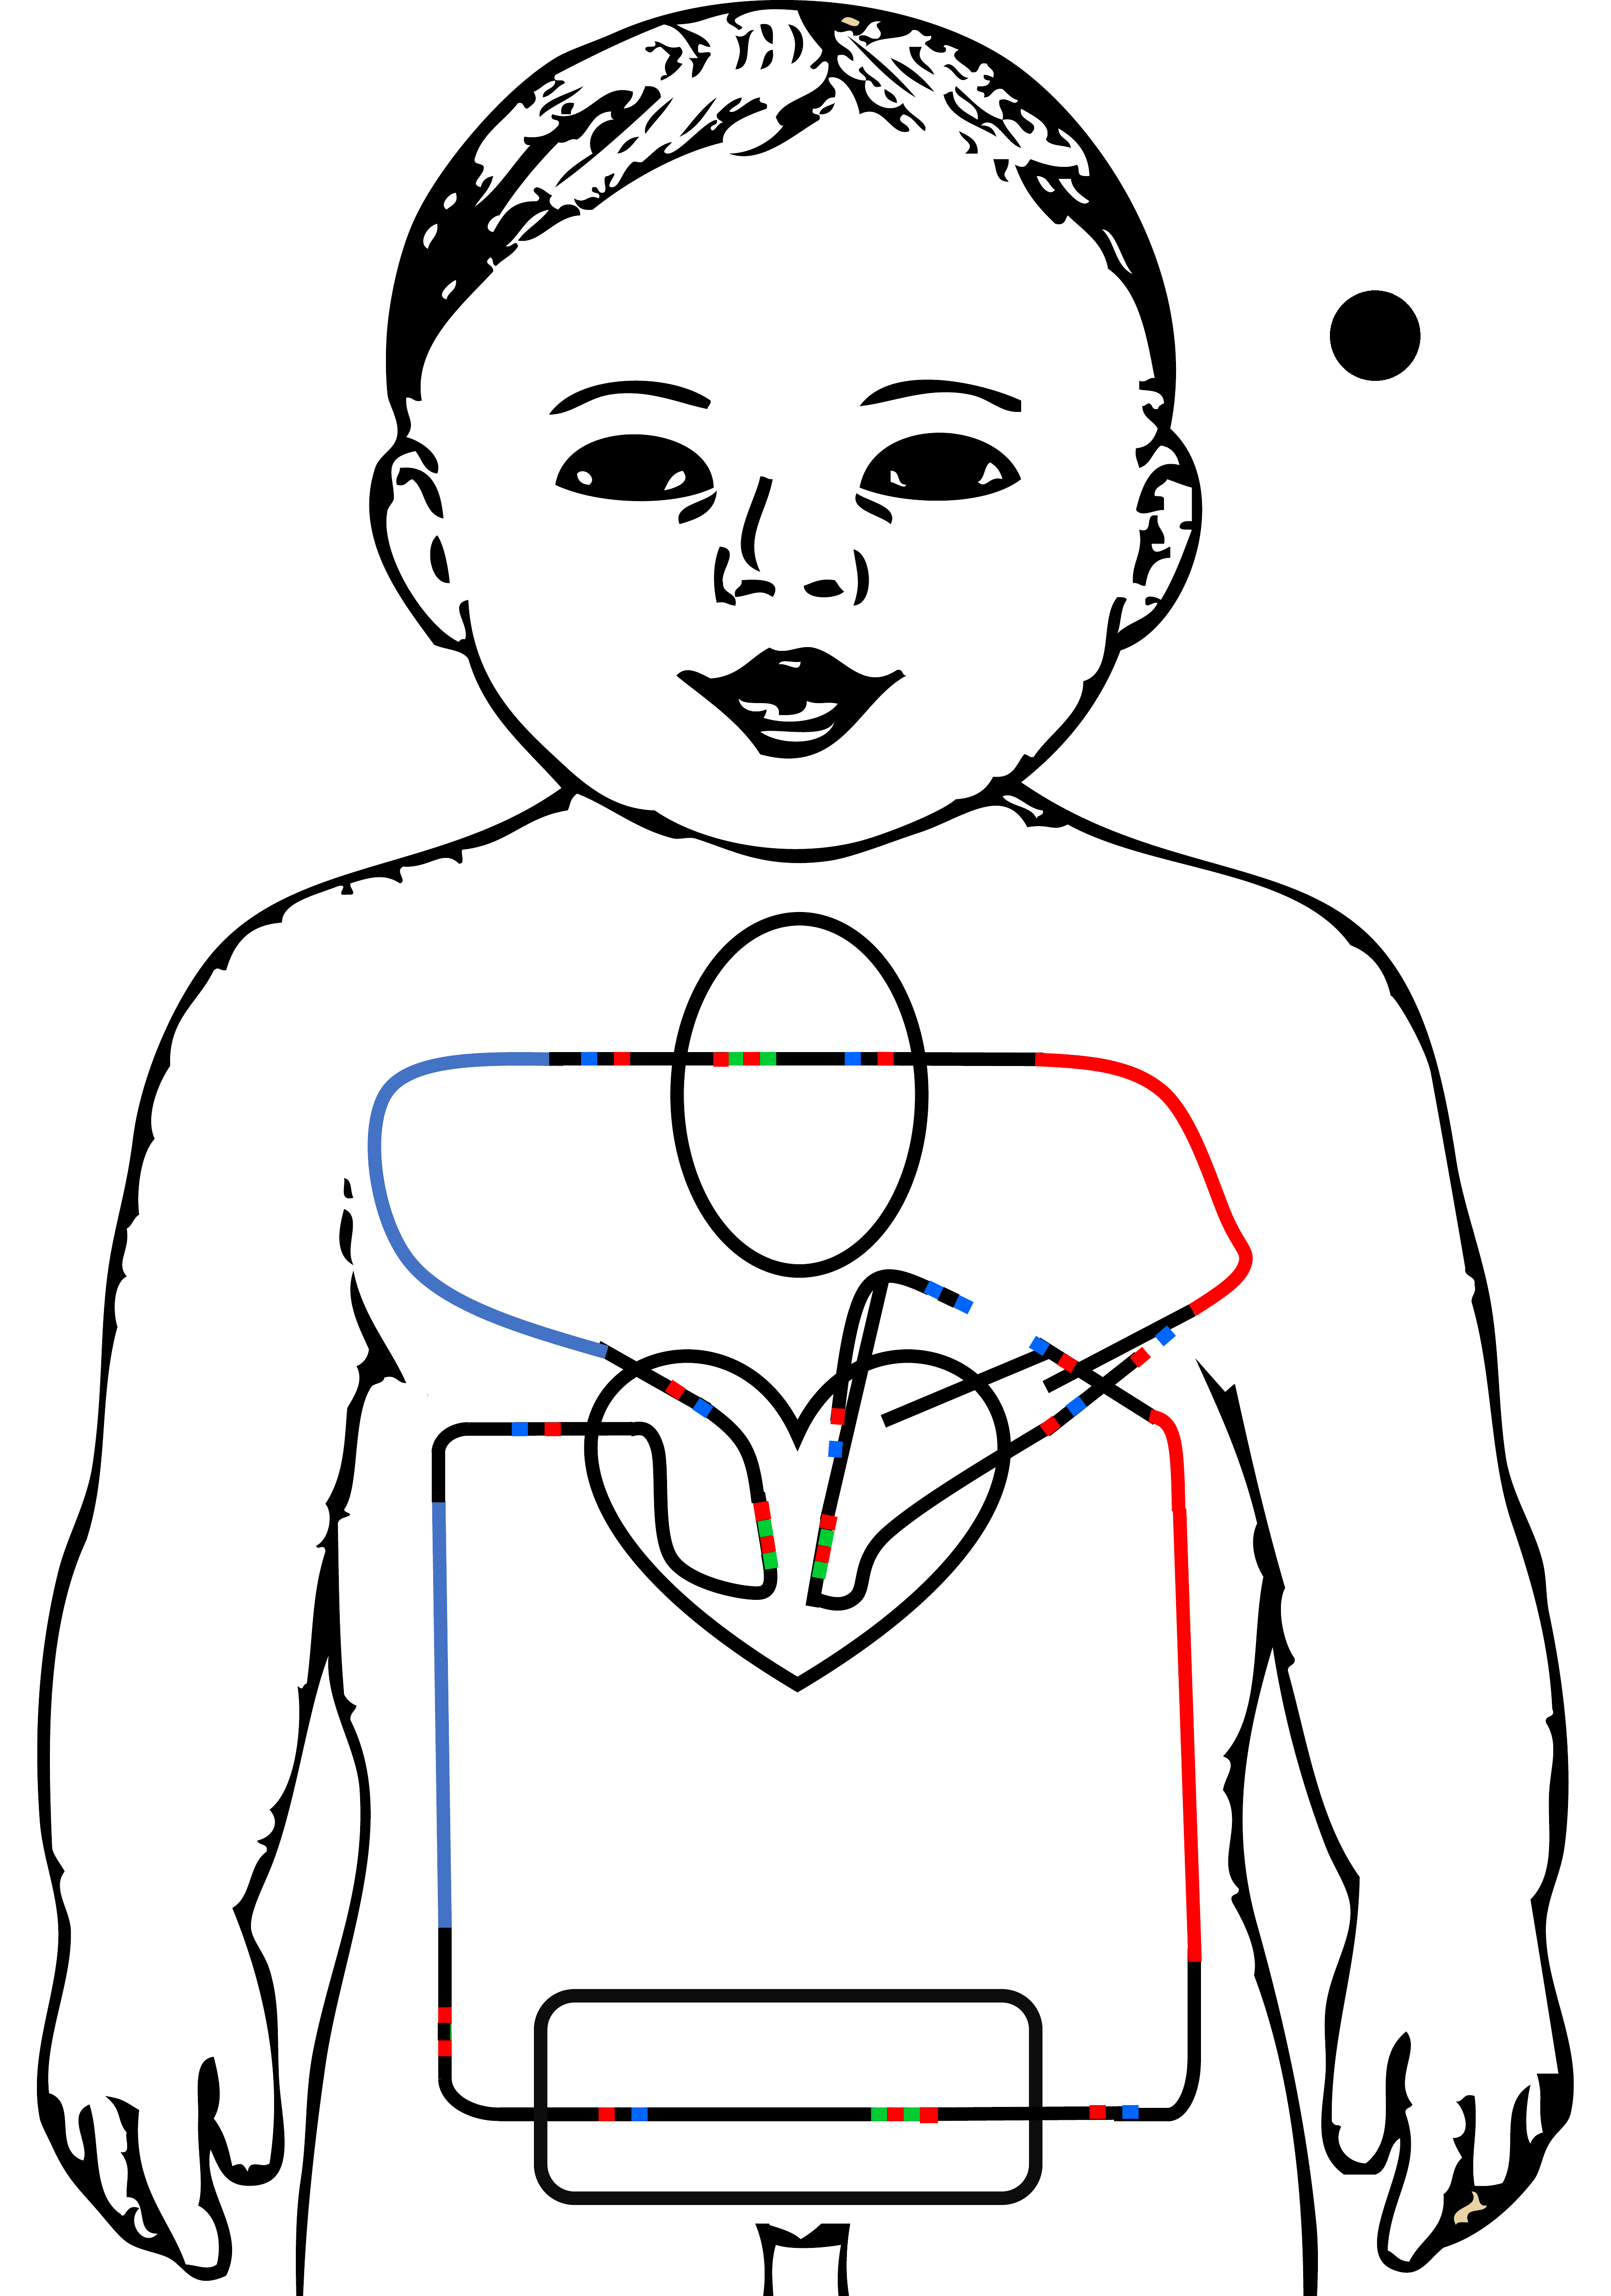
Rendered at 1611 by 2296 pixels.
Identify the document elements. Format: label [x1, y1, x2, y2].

text_box [758, 1493, 770, 1544]
text_box [439, 1501, 445, 1928]
text_box [826, 1433, 837, 1521]
text_box [37, 0, 1574, 2296]
text_box [812, 1517, 828, 1554]
text_box [912, 2112, 1133, 2114]
text_box [758, 1545, 770, 1564]
text_box [1139, 1310, 1193, 1358]
text_box [445, 2006, 612, 2114]
text_box [812, 1554, 828, 1607]
text_box [826, 1421, 837, 1433]
text_box [1036, 1343, 1157, 1419]
text_box [447, 1419, 521, 1512]
text_box [926, 1288, 975, 1298]
text_box [930, 1289, 1049, 1352]
text_box [1071, 1991, 1237, 2072]
